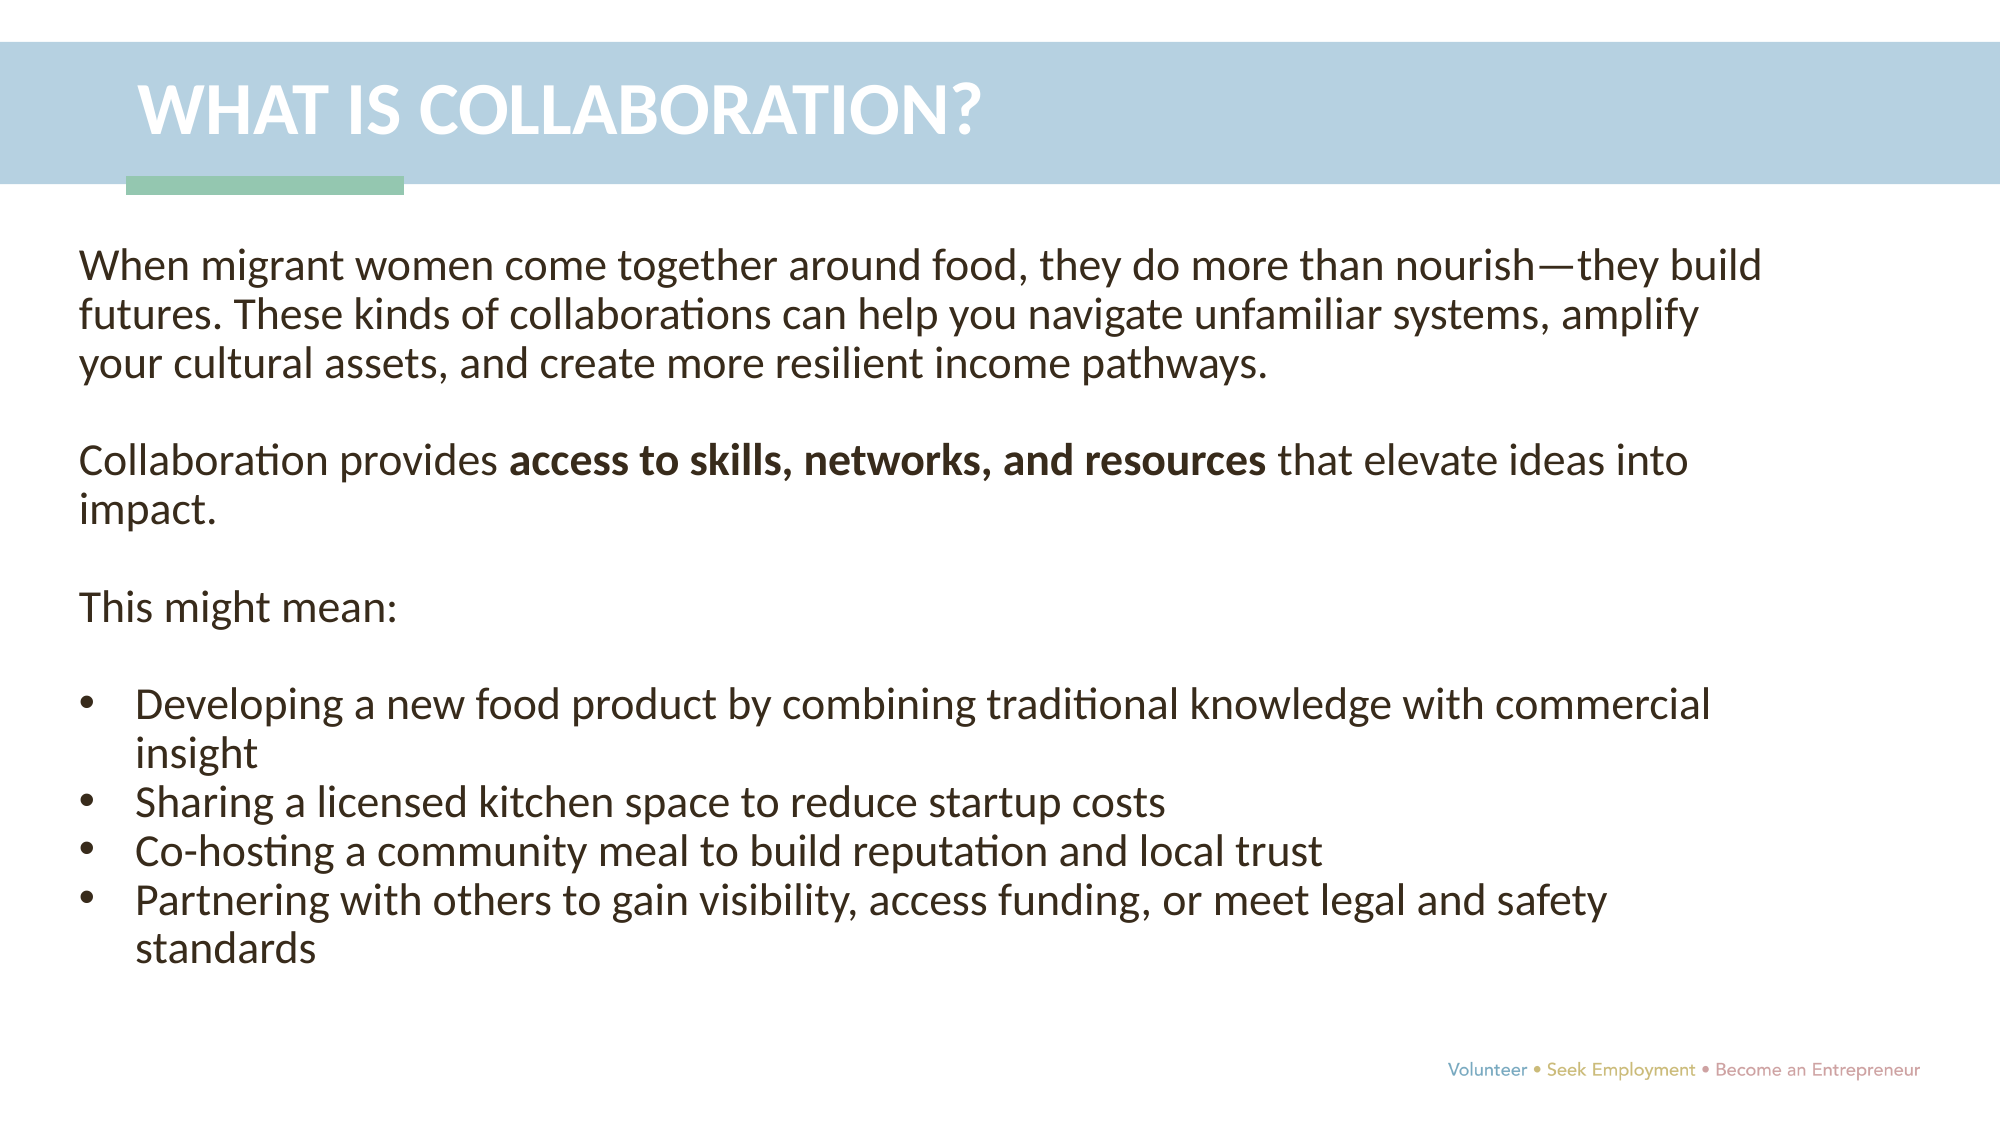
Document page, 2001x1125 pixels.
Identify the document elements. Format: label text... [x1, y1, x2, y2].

picture [1418, 1046, 1971, 1103]
list WHAT IS COLLABORATION? [123, 51, 1913, 170]
list When migrant women come together around food, they do more than nourish—they build futures. These kinds of collaborations can help you navigate unfamiliar systems, amplify your cultural assets, and create more resilient income pathways. Collaboration provides access to skills, networks, and resources that elevate ideas into impact. This might mean: Developing a new food product by combining traditional knowledge with commercial insight Sharing a licensed kitchen space to reduce startup costs Co-hosting a community meal to build reputation and local trust Partnering with others to gain visibility, access funding, or meet legal and safety standards [64, 233, 1789, 856]
